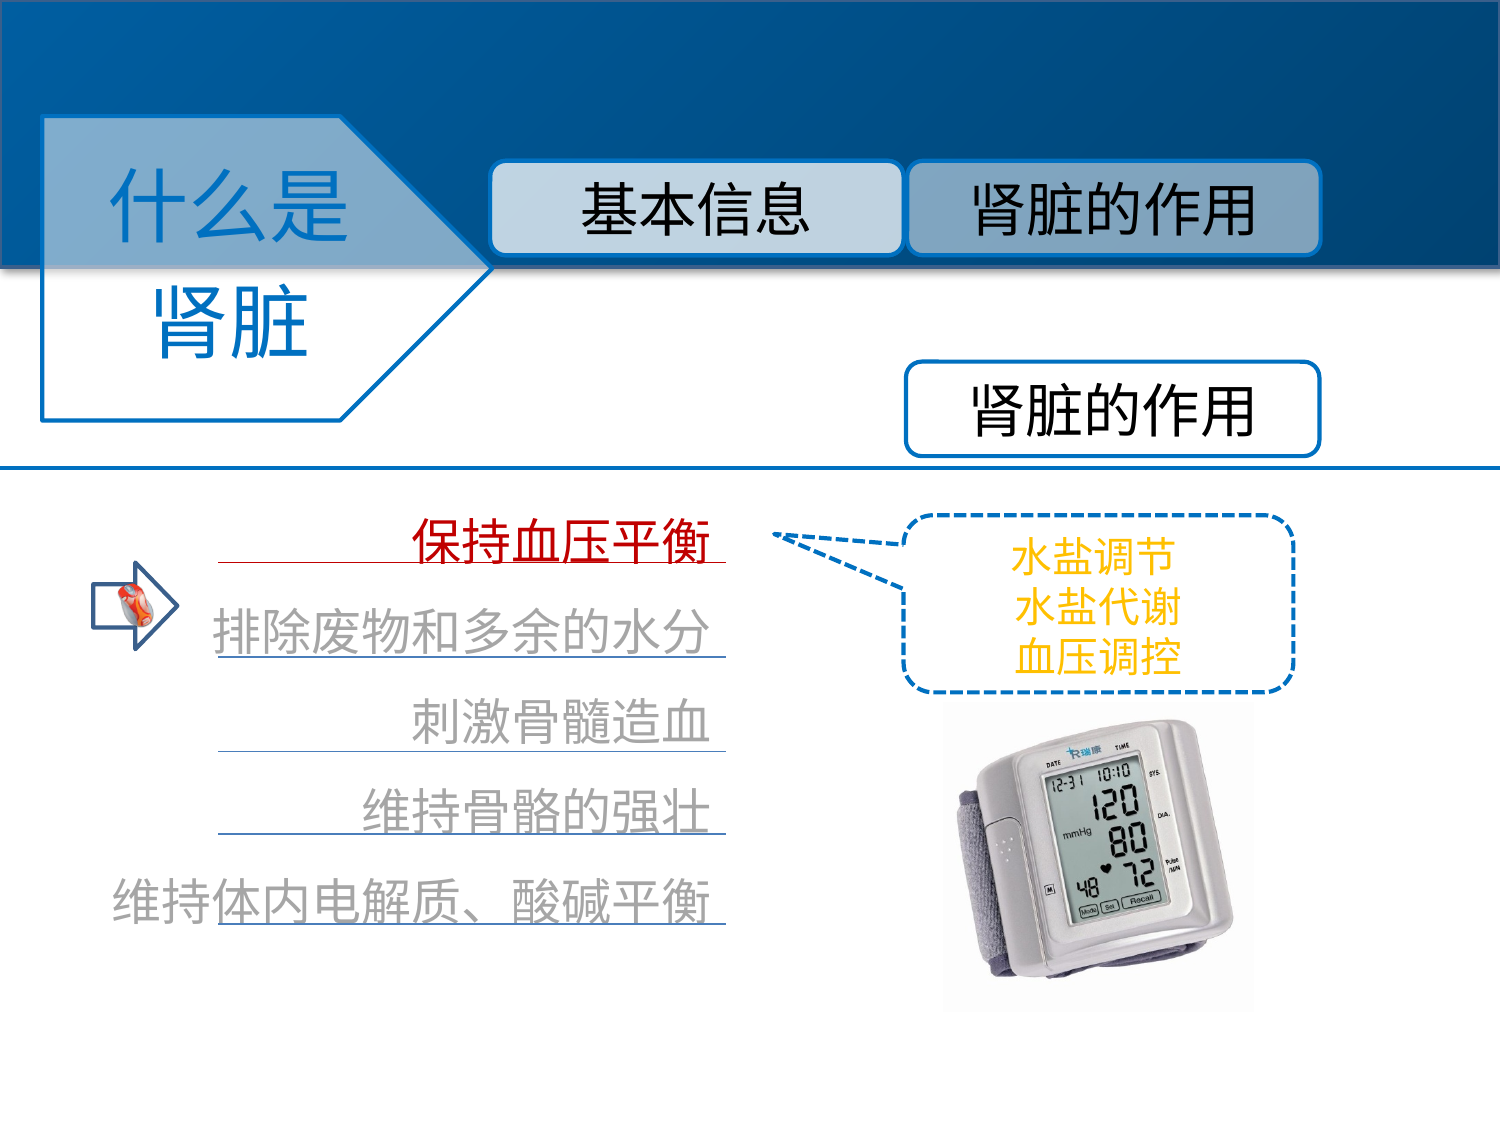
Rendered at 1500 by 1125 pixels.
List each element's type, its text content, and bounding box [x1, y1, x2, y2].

text_box 基本信息 [488, 158, 906, 258]
text_box 水盐调节 水盐代谢 血压调控 [772, 513, 1296, 695]
text_box 肾脏的作用 [903, 359, 1322, 459]
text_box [92, 562, 178, 650]
text_box 什么是 肾脏 [40, 114, 495, 423]
text_box [0, 0, 1500, 269]
text_box 保持血压平衡 排除废物和多余的水分 刺激骨髓造血 维持骨骼的强壮 维持体内电解质、酸碱平衡 [41, 480, 727, 983]
picture [943, 701, 1254, 1012]
text_box 肾脏的作用 [906, 158, 1323, 258]
